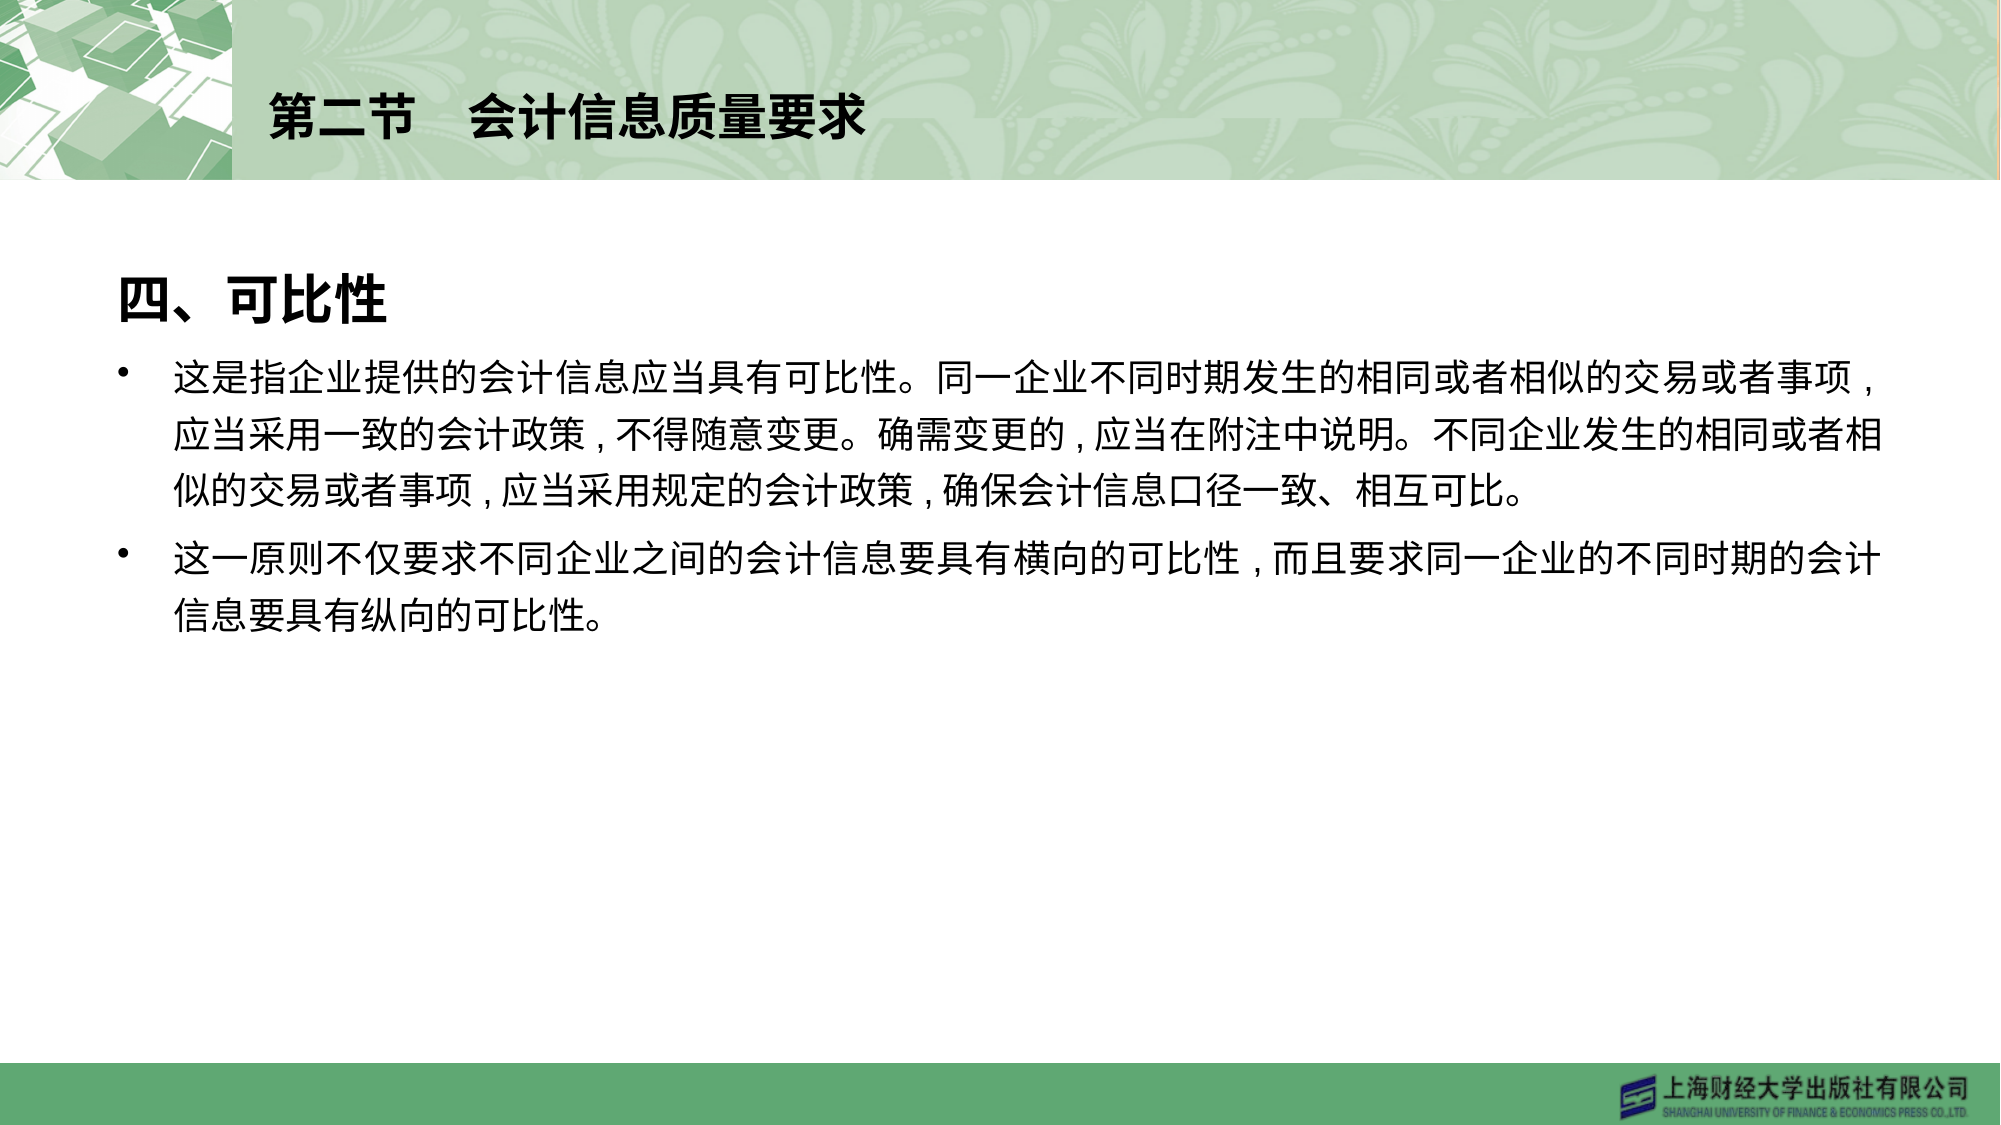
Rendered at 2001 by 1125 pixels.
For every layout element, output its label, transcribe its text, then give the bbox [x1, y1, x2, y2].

title 第二节 会计信息质量要求 [252, 64, 1609, 168]
picture [0, 0, 2001, 1125]
list 四、可比性 这是指企业提供的会计信息应当具有可比性。同一企业不同时期发生的相同或者相似的交易或者事项,应当采用一致的会计政策,不得随意变更。确需变更的,应当在附注中说明。不同企业发生的相同或者相似的交易或者事项,应当采用规定的会计政策,确保会计信息口径一致、相互可比。 这一原则不仅要求不同企业之间的会计信息要具有横向的可比性,而且要求同一企业的不同时期的会计信息要具有纵向的可比性。 [102, 241, 1898, 1065]
